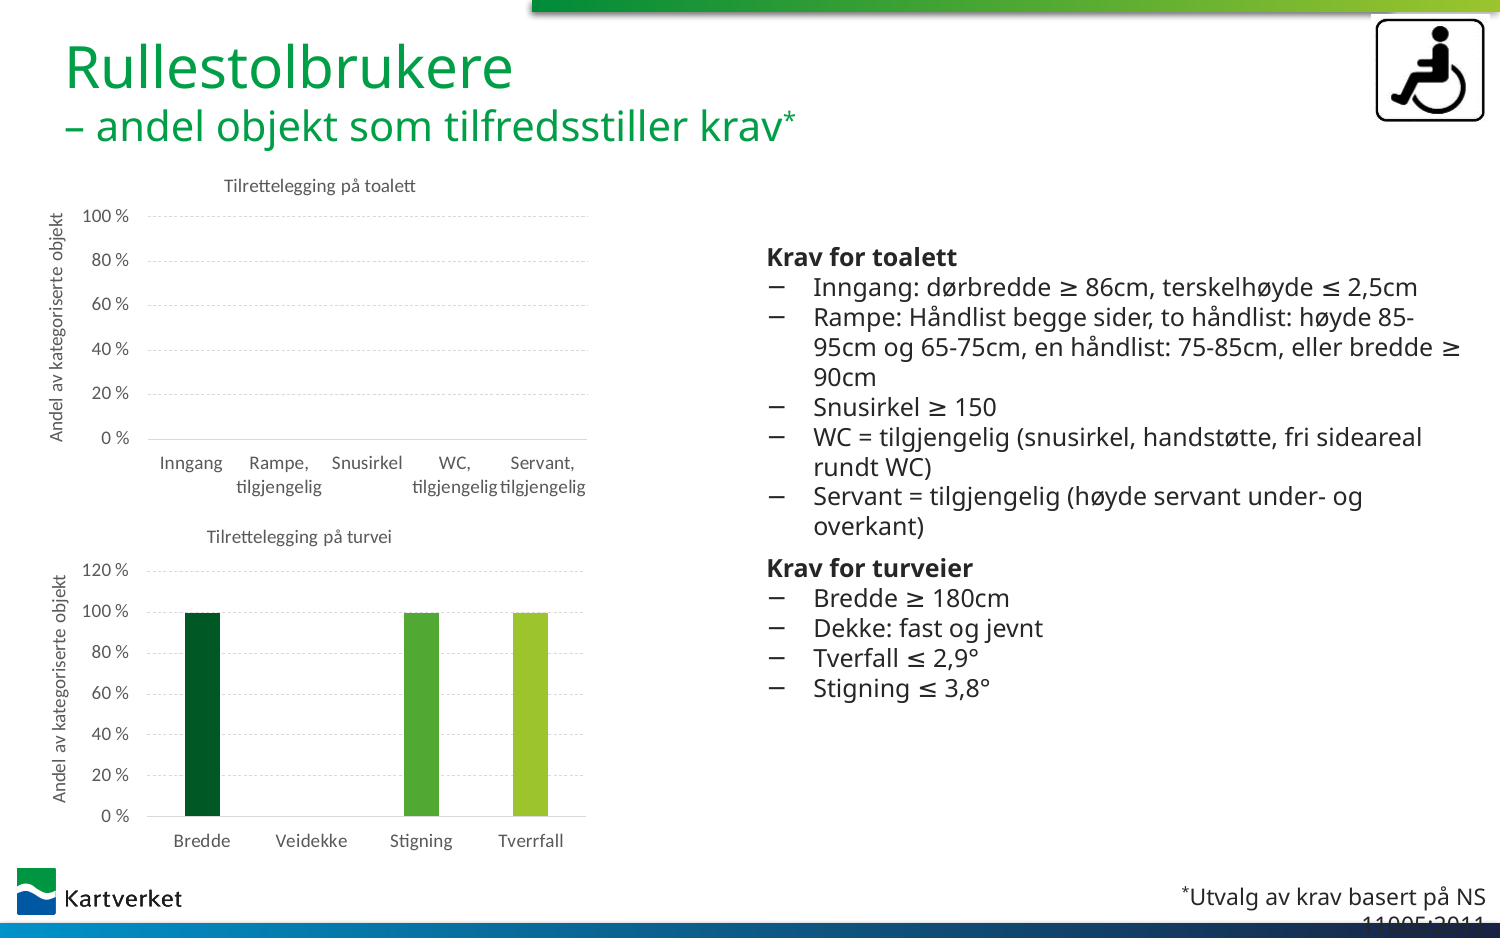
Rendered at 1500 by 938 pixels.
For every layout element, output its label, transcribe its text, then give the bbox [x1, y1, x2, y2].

picture [1371, 13, 1491, 127]
text_box Krav for turveier Bredde ≥ 180cm Dekke: fast og jevnt Tverfall ≤ 2,9° Stigning ≤ 3,8° [751, 545, 1483, 710]
text_box *Utvalg av krav basert på NS 11005:2011 [1068, 873, 1500, 938]
text_box Krav for toalett Inngang: dørbredde ≥ 86cm, terskelhøyde ≤ 2,5cm Rampe: Håndlist begge sider, to håndlist: høyde 85-95cm og 65-75cm, en håndlist: 75-85cm, eller bredde ≥ 90cm Snusirkel ≥ 150 WC = tilgjengelig (snusirkel, handstøtte, fri sideareal rundt WC) Servant = tilgjengelig (høyde servant under- og overkant) [751, 234, 1483, 545]
picture [41, 166, 598, 505]
text_box Rullestolbrukere – andel objekt som tilfredsstiller krav* [49, 14, 1431, 158]
picture [41, 520, 597, 859]
